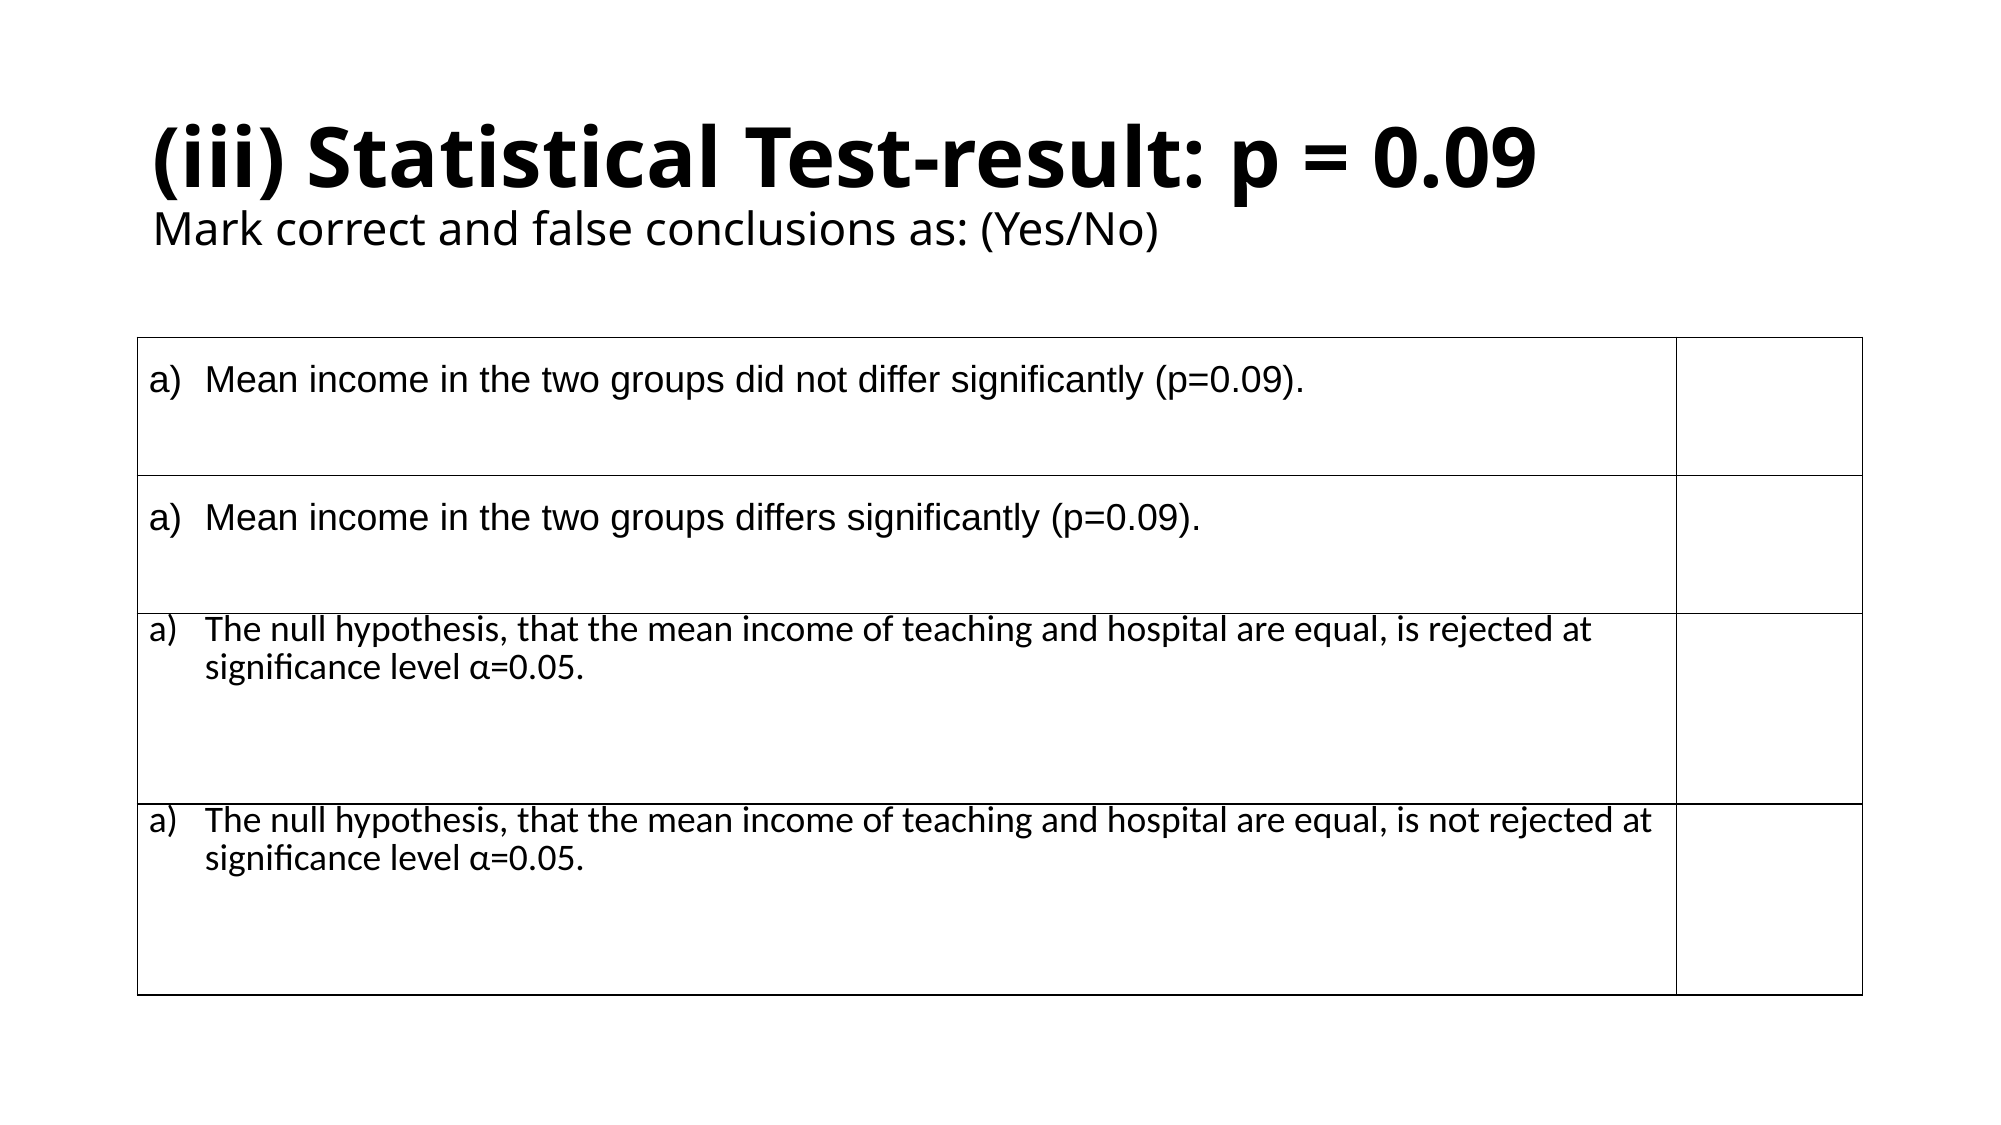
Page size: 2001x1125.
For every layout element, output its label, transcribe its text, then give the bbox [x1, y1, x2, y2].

table_header [1677, 338, 1862, 475]
title (iii) Statistical Test-result: p = 0.09 Mark correct and false conclusions as: (Yes/No) [137, 59, 1863, 311]
table_cell [1677, 476, 1862, 613]
table_cell The null hypothesis, that the mean income of teaching and hospital are equal, is rejected at significance level α=0.05. [138, 614, 1676, 803]
table_cell Mean income in the two groups differs significantly (p=0.09). [138, 476, 1676, 613]
table_header Mean income in the two groups did not differ significantly (p=0.09). [138, 338, 1676, 475]
table_cell The null hypothesis, that the mean income of teaching and hospital are equal, is not rejected at significance level α=0.05. [138, 805, 1676, 994]
table_cell [1677, 805, 1862, 994]
table_cell [1677, 614, 1862, 803]
